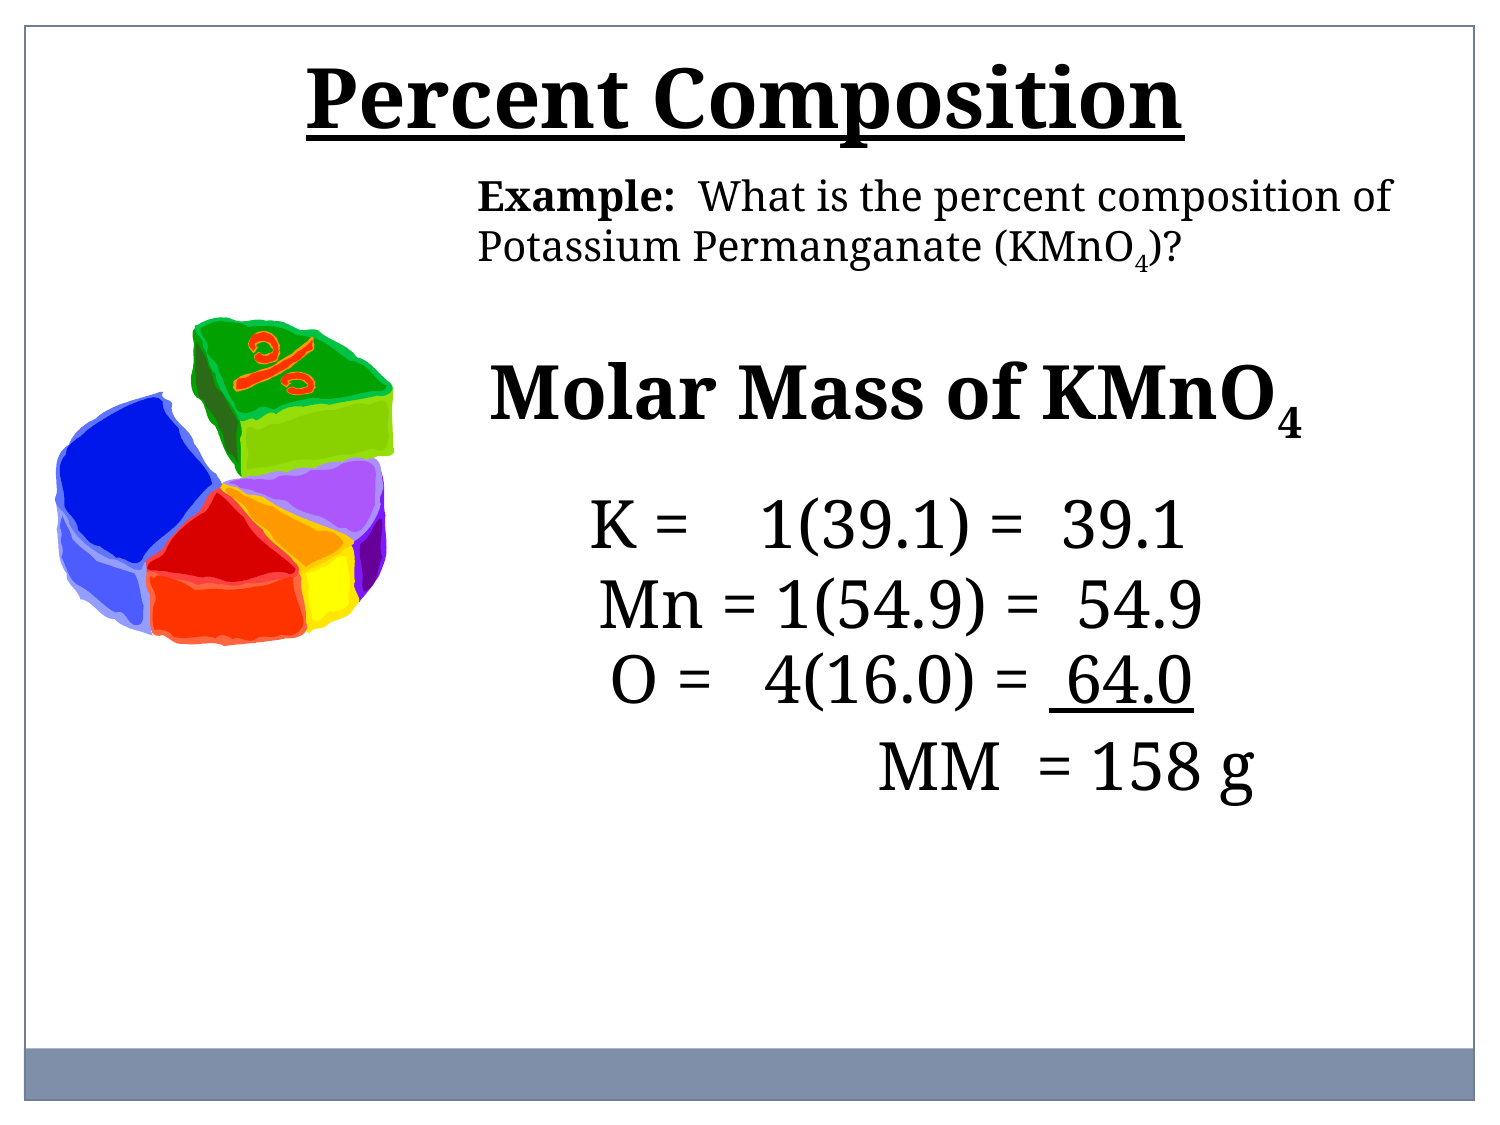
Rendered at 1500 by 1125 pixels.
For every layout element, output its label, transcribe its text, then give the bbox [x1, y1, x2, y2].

picture [49, 312, 400, 652]
text_box Percent Composition [290, 37, 1200, 153]
text_box K = 1(39.1) = 39.1 [575, 474, 1300, 570]
text_box O = 4(16.0) = 64.0 [594, 629, 1210, 724]
text_box Molar Mass of KMnO4 [474, 337, 1400, 455]
text_box Example: What is the percent composition of Potassium Permanganate (KMnO4)? [462, 162, 1413, 285]
text_box MM = 158 g [862, 716, 1272, 812]
text_box Mn = 1(54.9) = 54.9 [584, 554, 1221, 649]
